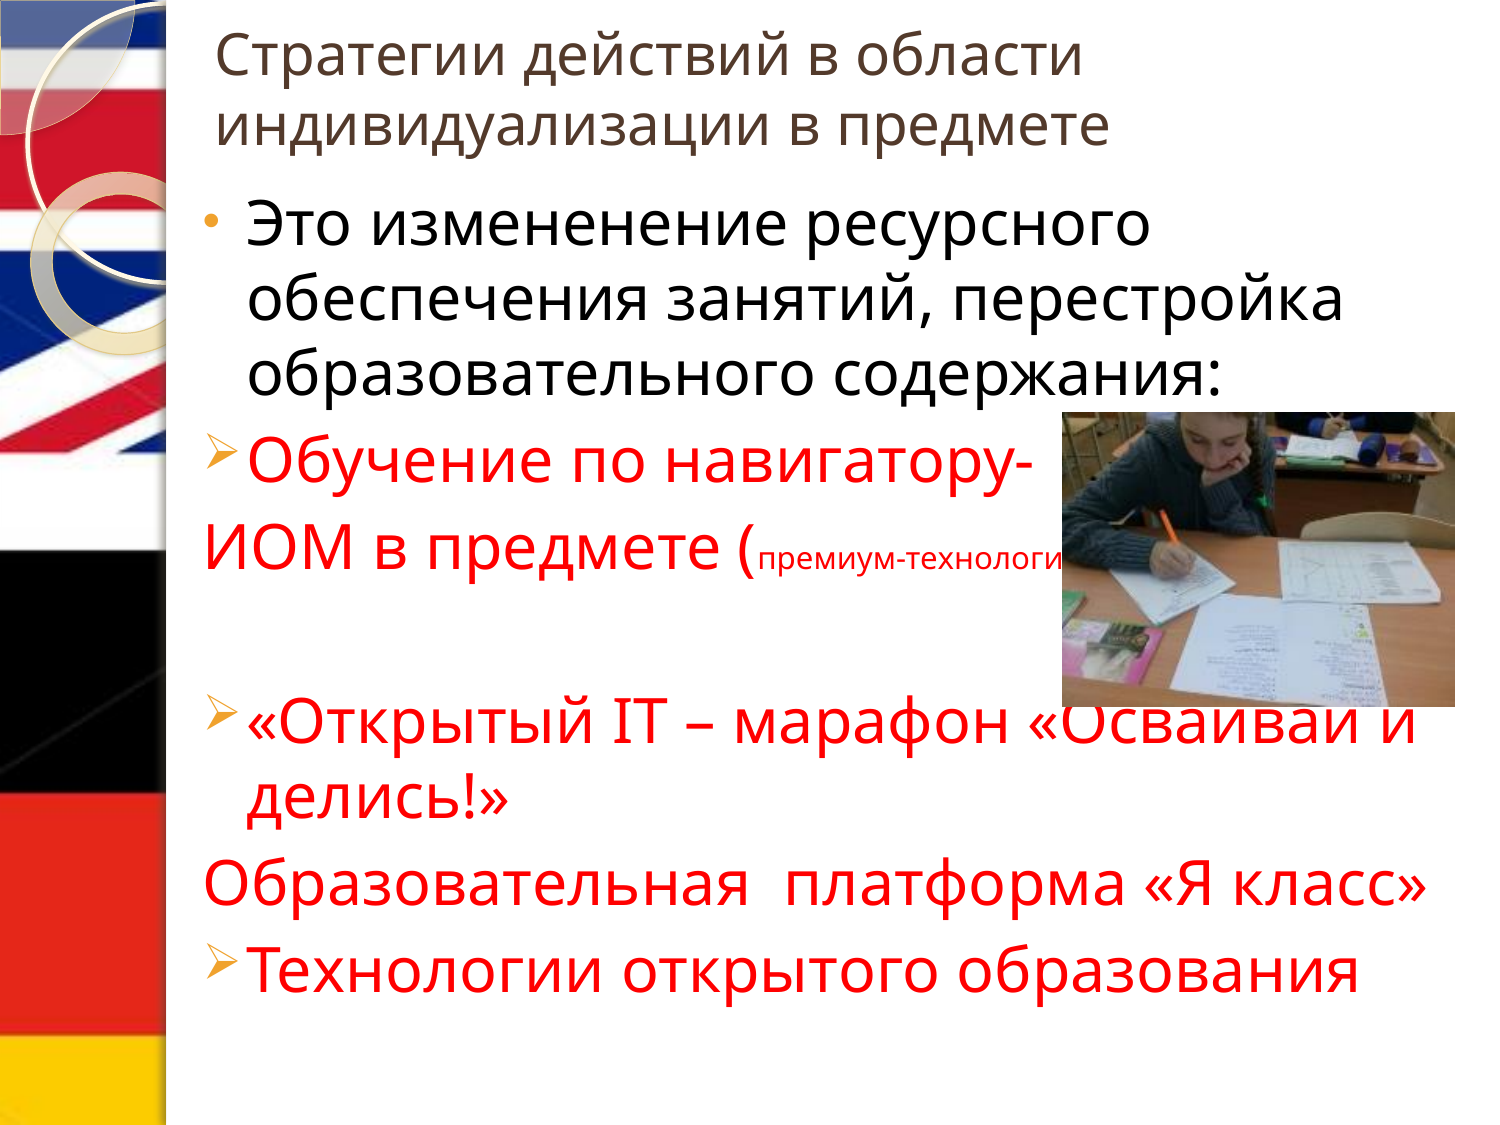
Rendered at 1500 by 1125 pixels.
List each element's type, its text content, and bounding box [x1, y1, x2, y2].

list Это измененение ресурсного обеспечения занятий, перестройка образовательного содержания: Обучение по навигатору- ИОМ в предмете (премиум-технология) «Открытый IT – марафон «Осваивай и делись!» Образовательная платформа «Я класс» Технологии открытого образования [174, 174, 1466, 1075]
title Стратегии действий в области индивидуализации в предмете [200, 0, 1466, 174]
picture [136, 0, 162, 4]
picture [1062, 412, 1455, 707]
picture [33, 13, 159, 207]
picture [0, 134, 166, 1125]
picture [62, 195, 159, 280]
picture [53, 241, 159, 332]
